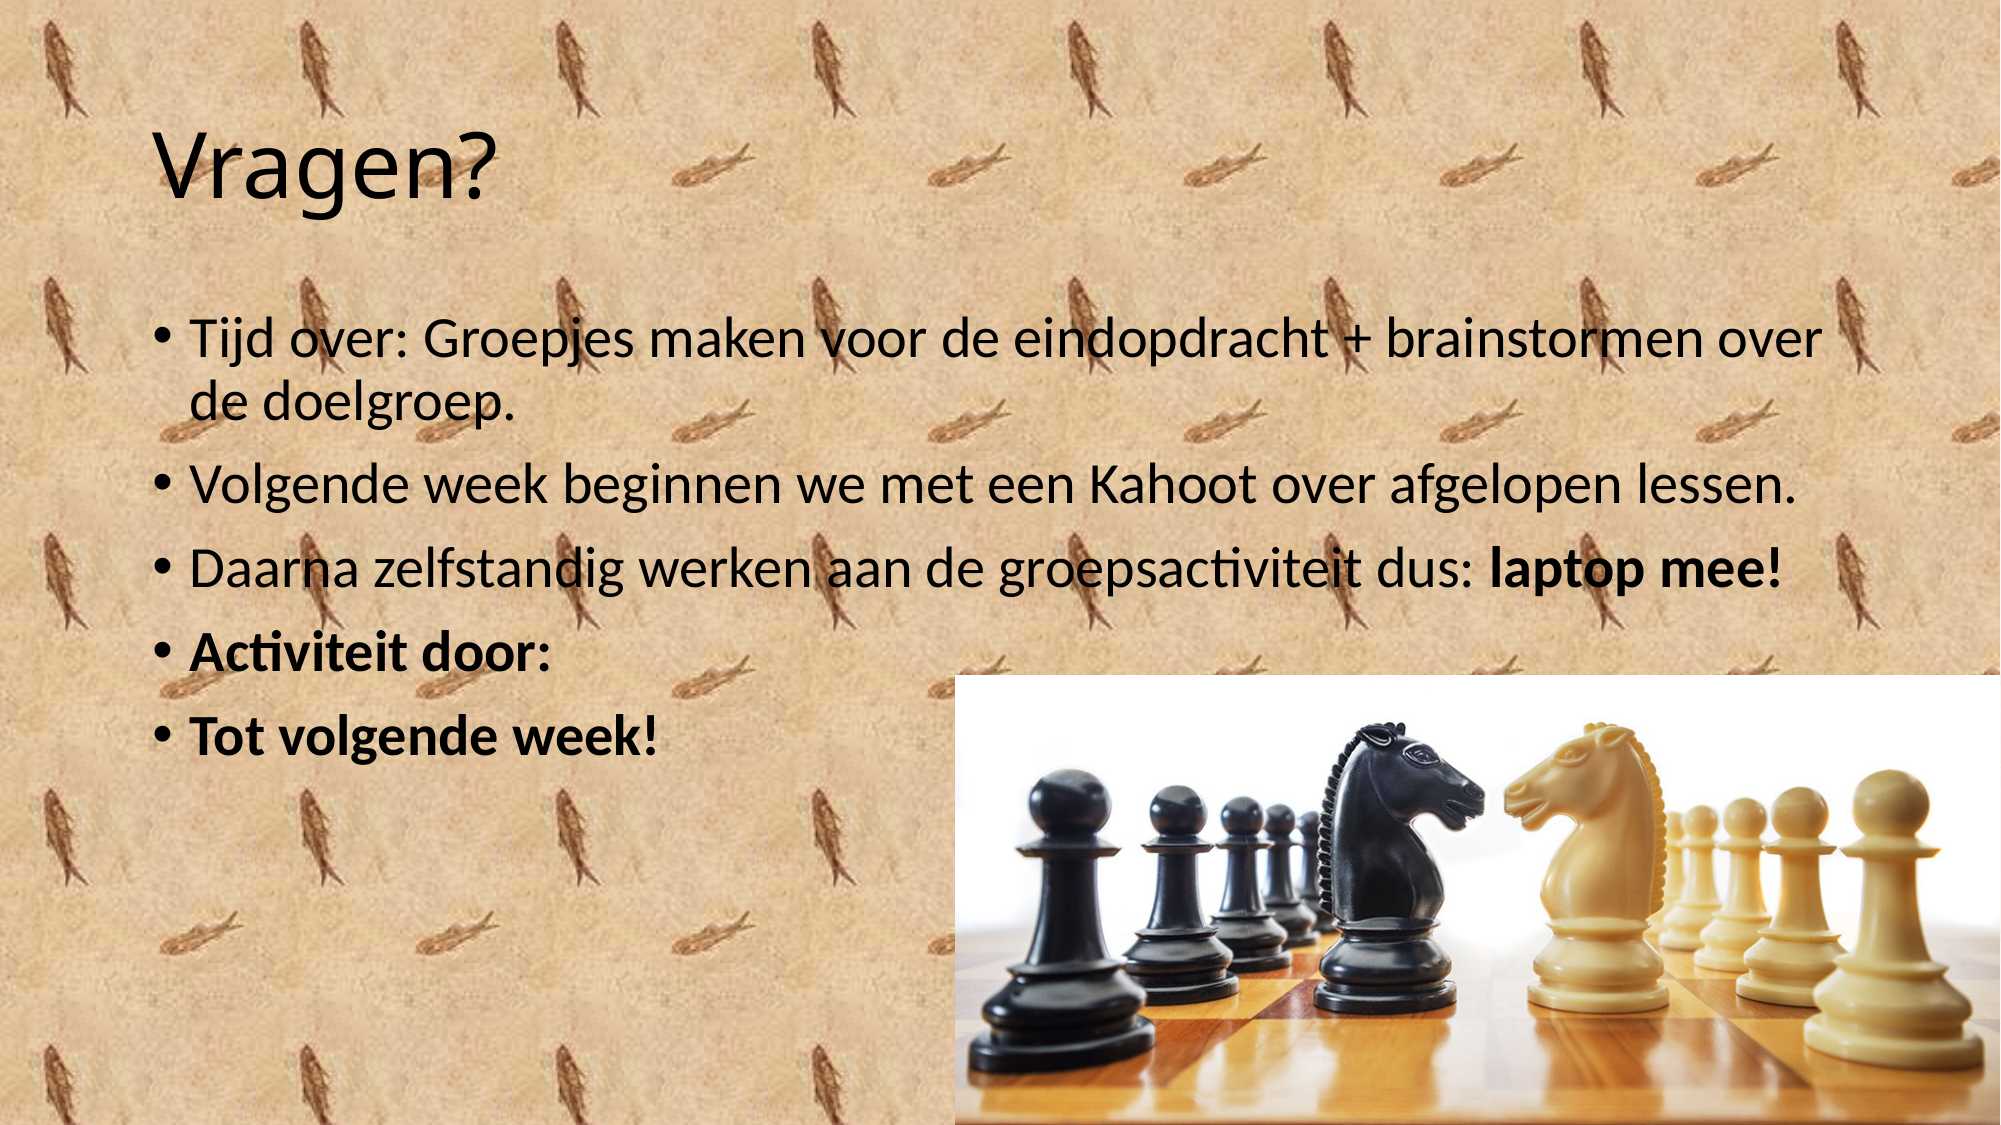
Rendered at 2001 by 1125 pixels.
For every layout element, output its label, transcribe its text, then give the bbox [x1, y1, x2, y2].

picture [0, 0, 2001, 1125]
list Tijd over: Groepjes maken voor de eindopdracht + brainstormen over de doelgroep. Volgende week beginnen we met een Kahoot over afgelopen lessen. Daarna zelfstandig werken aan de groepsactiviteit dus: laptop mee! Activiteit door: Tot volgende week! [137, 299, 1863, 1014]
title Vragen? [137, 59, 1863, 278]
